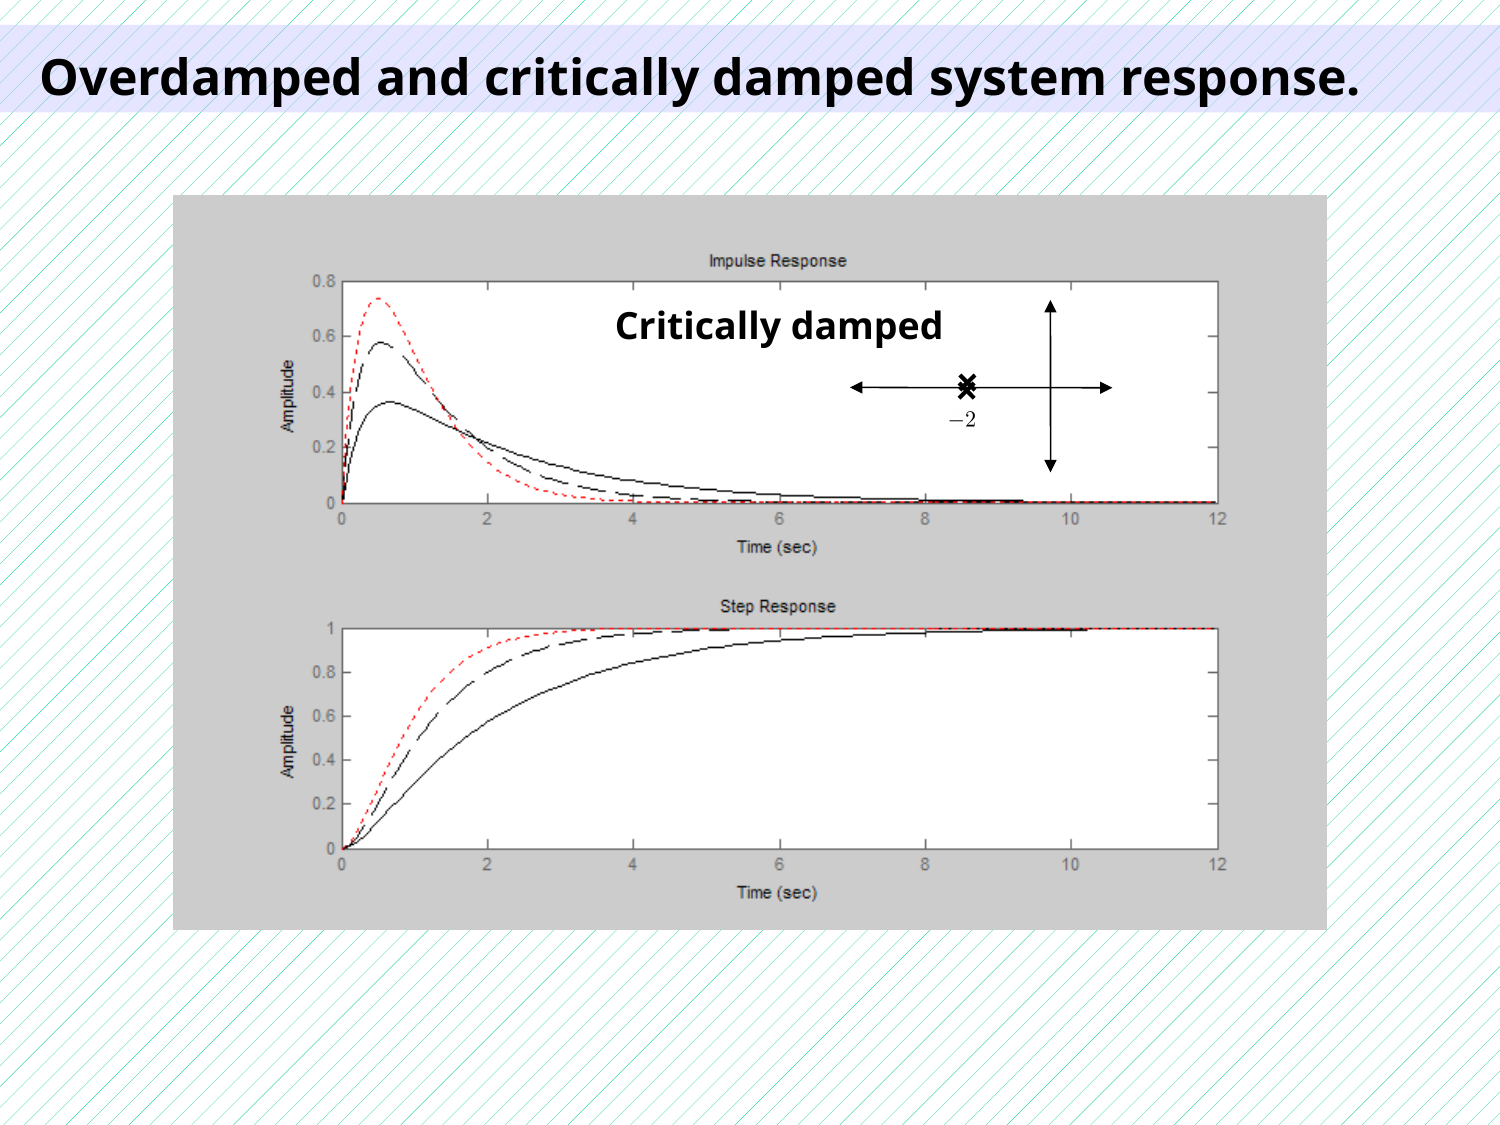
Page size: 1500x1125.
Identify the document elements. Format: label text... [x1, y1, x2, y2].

picture [173, 195, 1327, 930]
title Overdamped and critically damped system response. [24, 24, 1476, 126]
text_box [959, 374, 976, 391]
